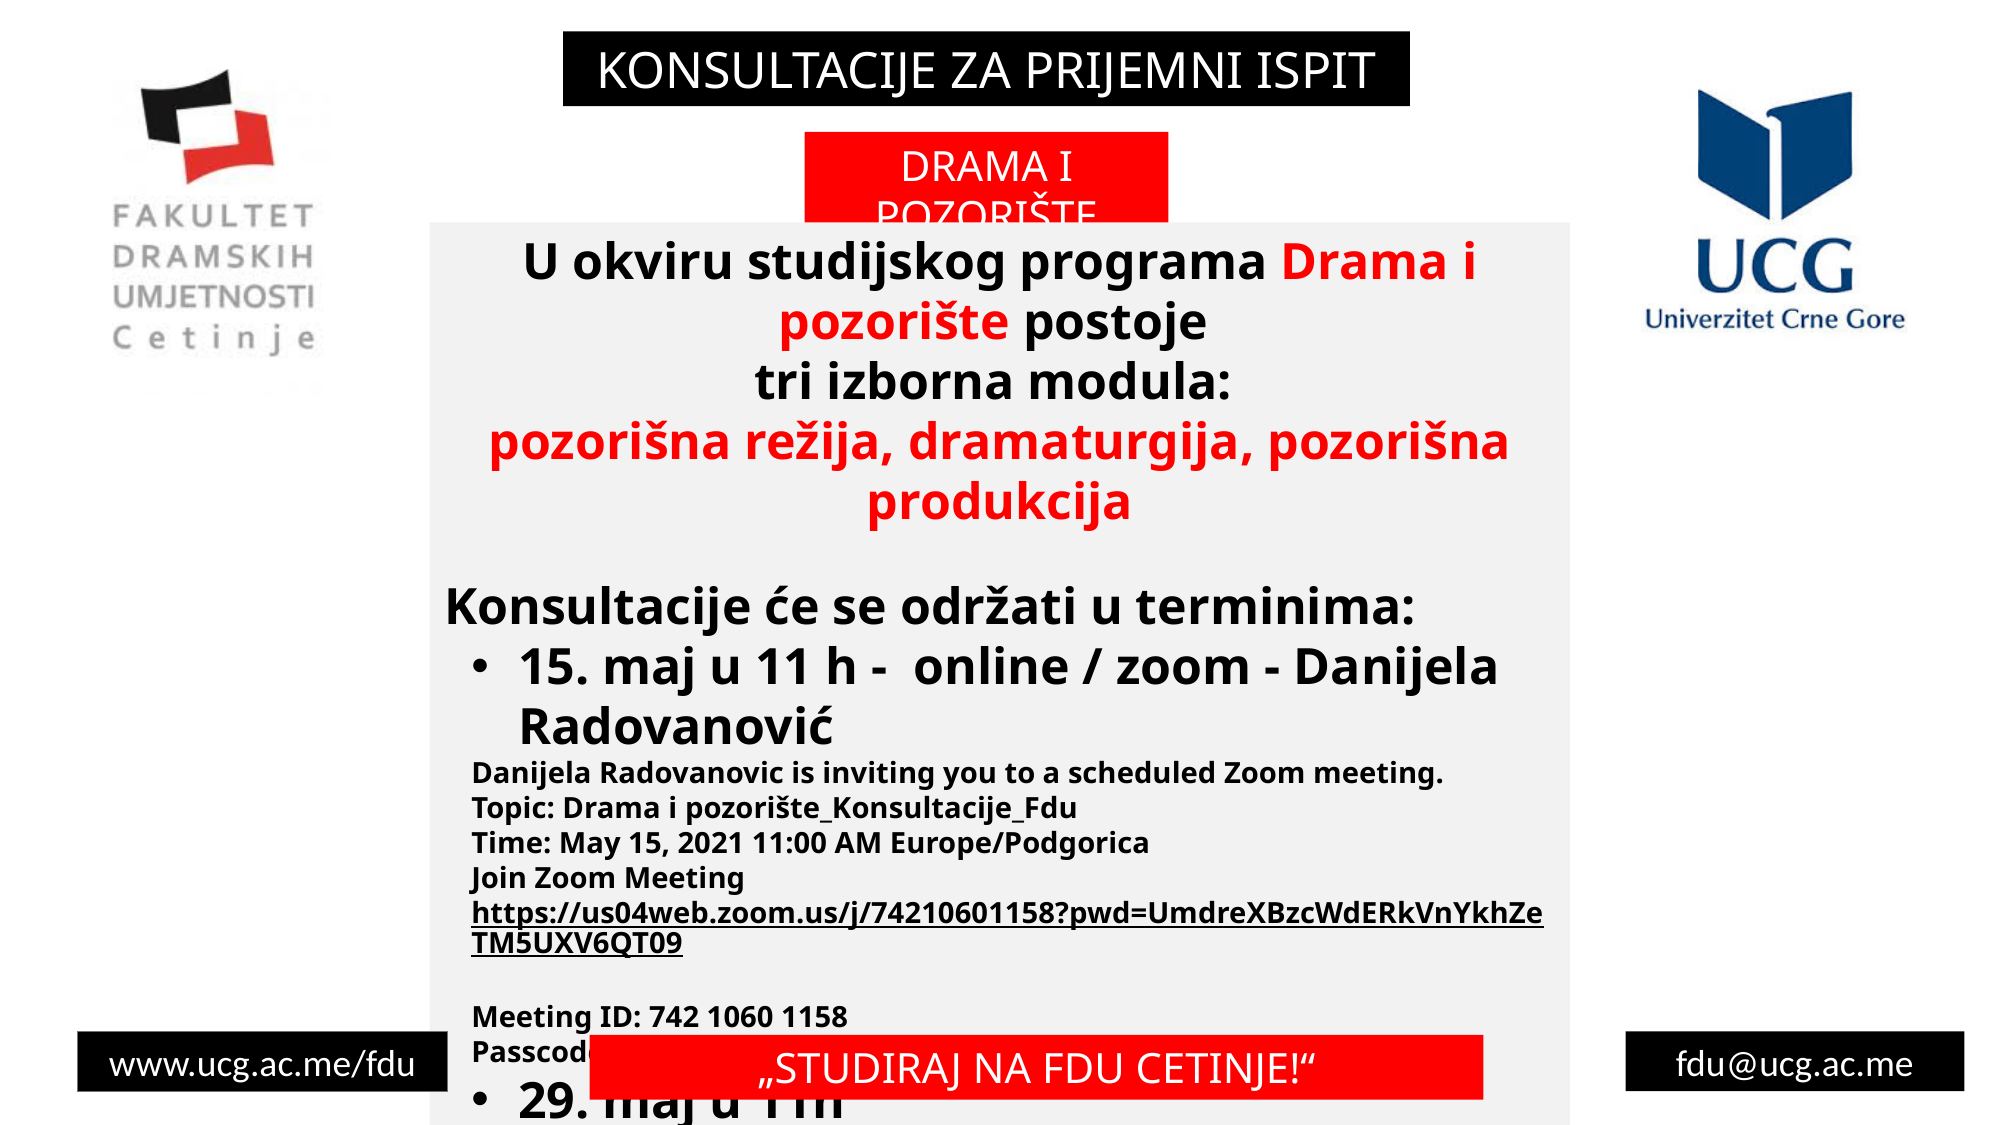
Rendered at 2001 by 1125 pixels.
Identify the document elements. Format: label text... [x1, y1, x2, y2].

text_box KONSULTACIJE ZA PRIJEMNI ISPIT [563, 31, 1410, 107]
text_box www.ucg.ac.me/fdu [77, 1031, 448, 1092]
text_box „STUDIRAJ NA FDU CETINJE!“ [589, 1034, 1484, 1100]
text_box DRAMA I POZORIŠTE [804, 131, 1169, 222]
text_box U okviru studijskog programa Drama i pozorište postoje tri izborna modula: pozorišna režija, dramaturgija, pozorišna produkcija Konsultacije će se održati u terminima: 15. maj u 11 h - online / zoom - Danijela Radovanović Danijela Radovanovic is inviting you to a scheduled Zoom meeting. Topic: Drama i pozorište_Konsultacije_Fdu Time: May 15, 2021 11:00 AM Europe/Podgorica Join Zoom Meeting https://us04web.zoom.us/j/74210601158?pwd=UmdreXBzcWdERkVnYkhZeTM5UXV6QT09 Meeting ID: 742 1060 1158 Passcode: Z1eV3T 29. maj u 11h 5. jun u 11h 12. jun u 11h [429, 222, 1570, 1125]
text_box fdu@ucg.ac.me [1625, 1031, 1965, 1092]
picture [1641, 69, 1909, 344]
picture [112, 69, 332, 397]
